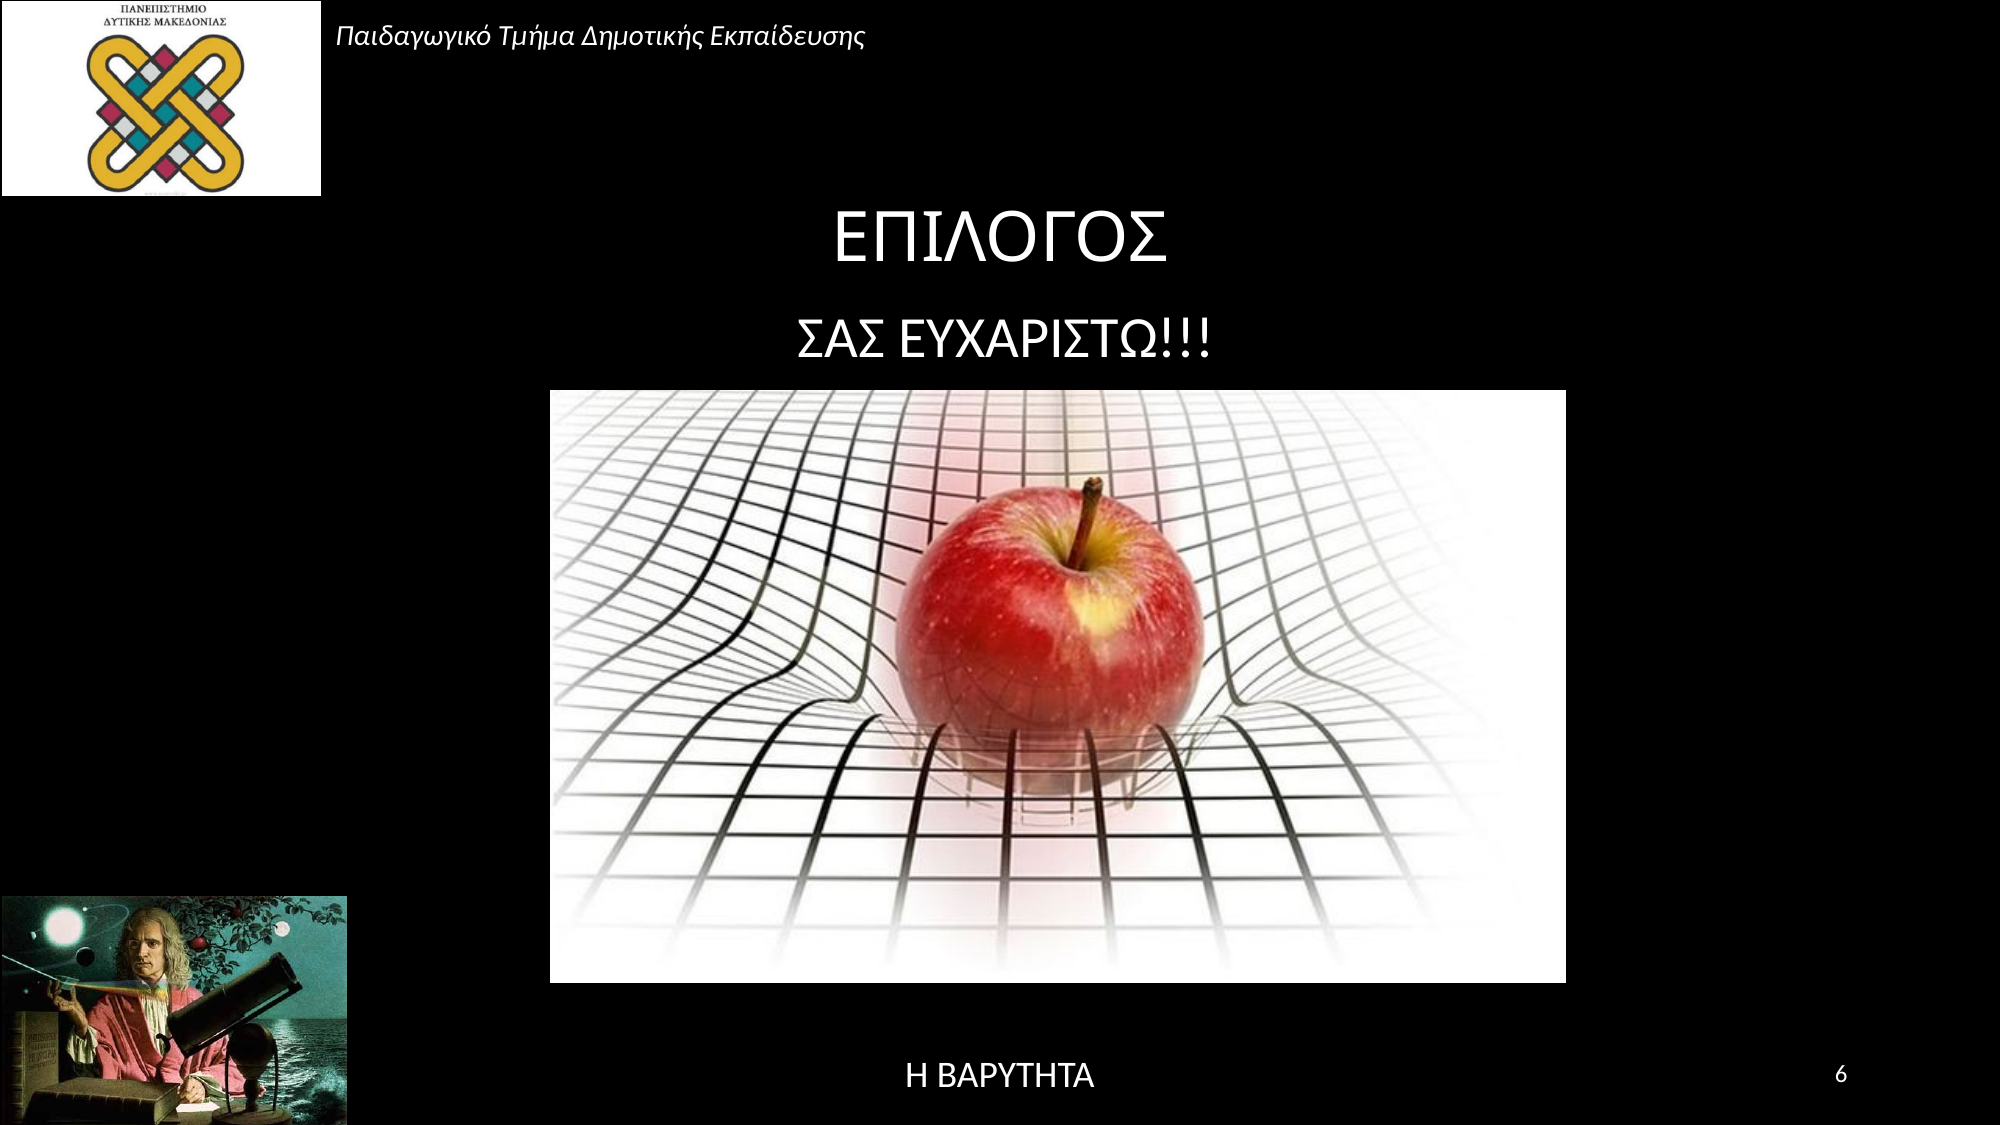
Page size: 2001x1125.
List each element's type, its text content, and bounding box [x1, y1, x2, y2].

slide_number 6 [1412, 1042, 1863, 1103]
picture [550, 390, 1566, 983]
list ΣΑΣ ΕΥΧΑΡΙΣΤΩ!!! [0, 299, 2000, 391]
picture [2, 896, 347, 1125]
title ΕΠΙΛΟΓΟΣ [0, 193, 2000, 285]
footer Η ΒΑΡΥΤΗΤΑ [662, 1042, 1338, 1103]
picture [2, 1, 321, 193]
